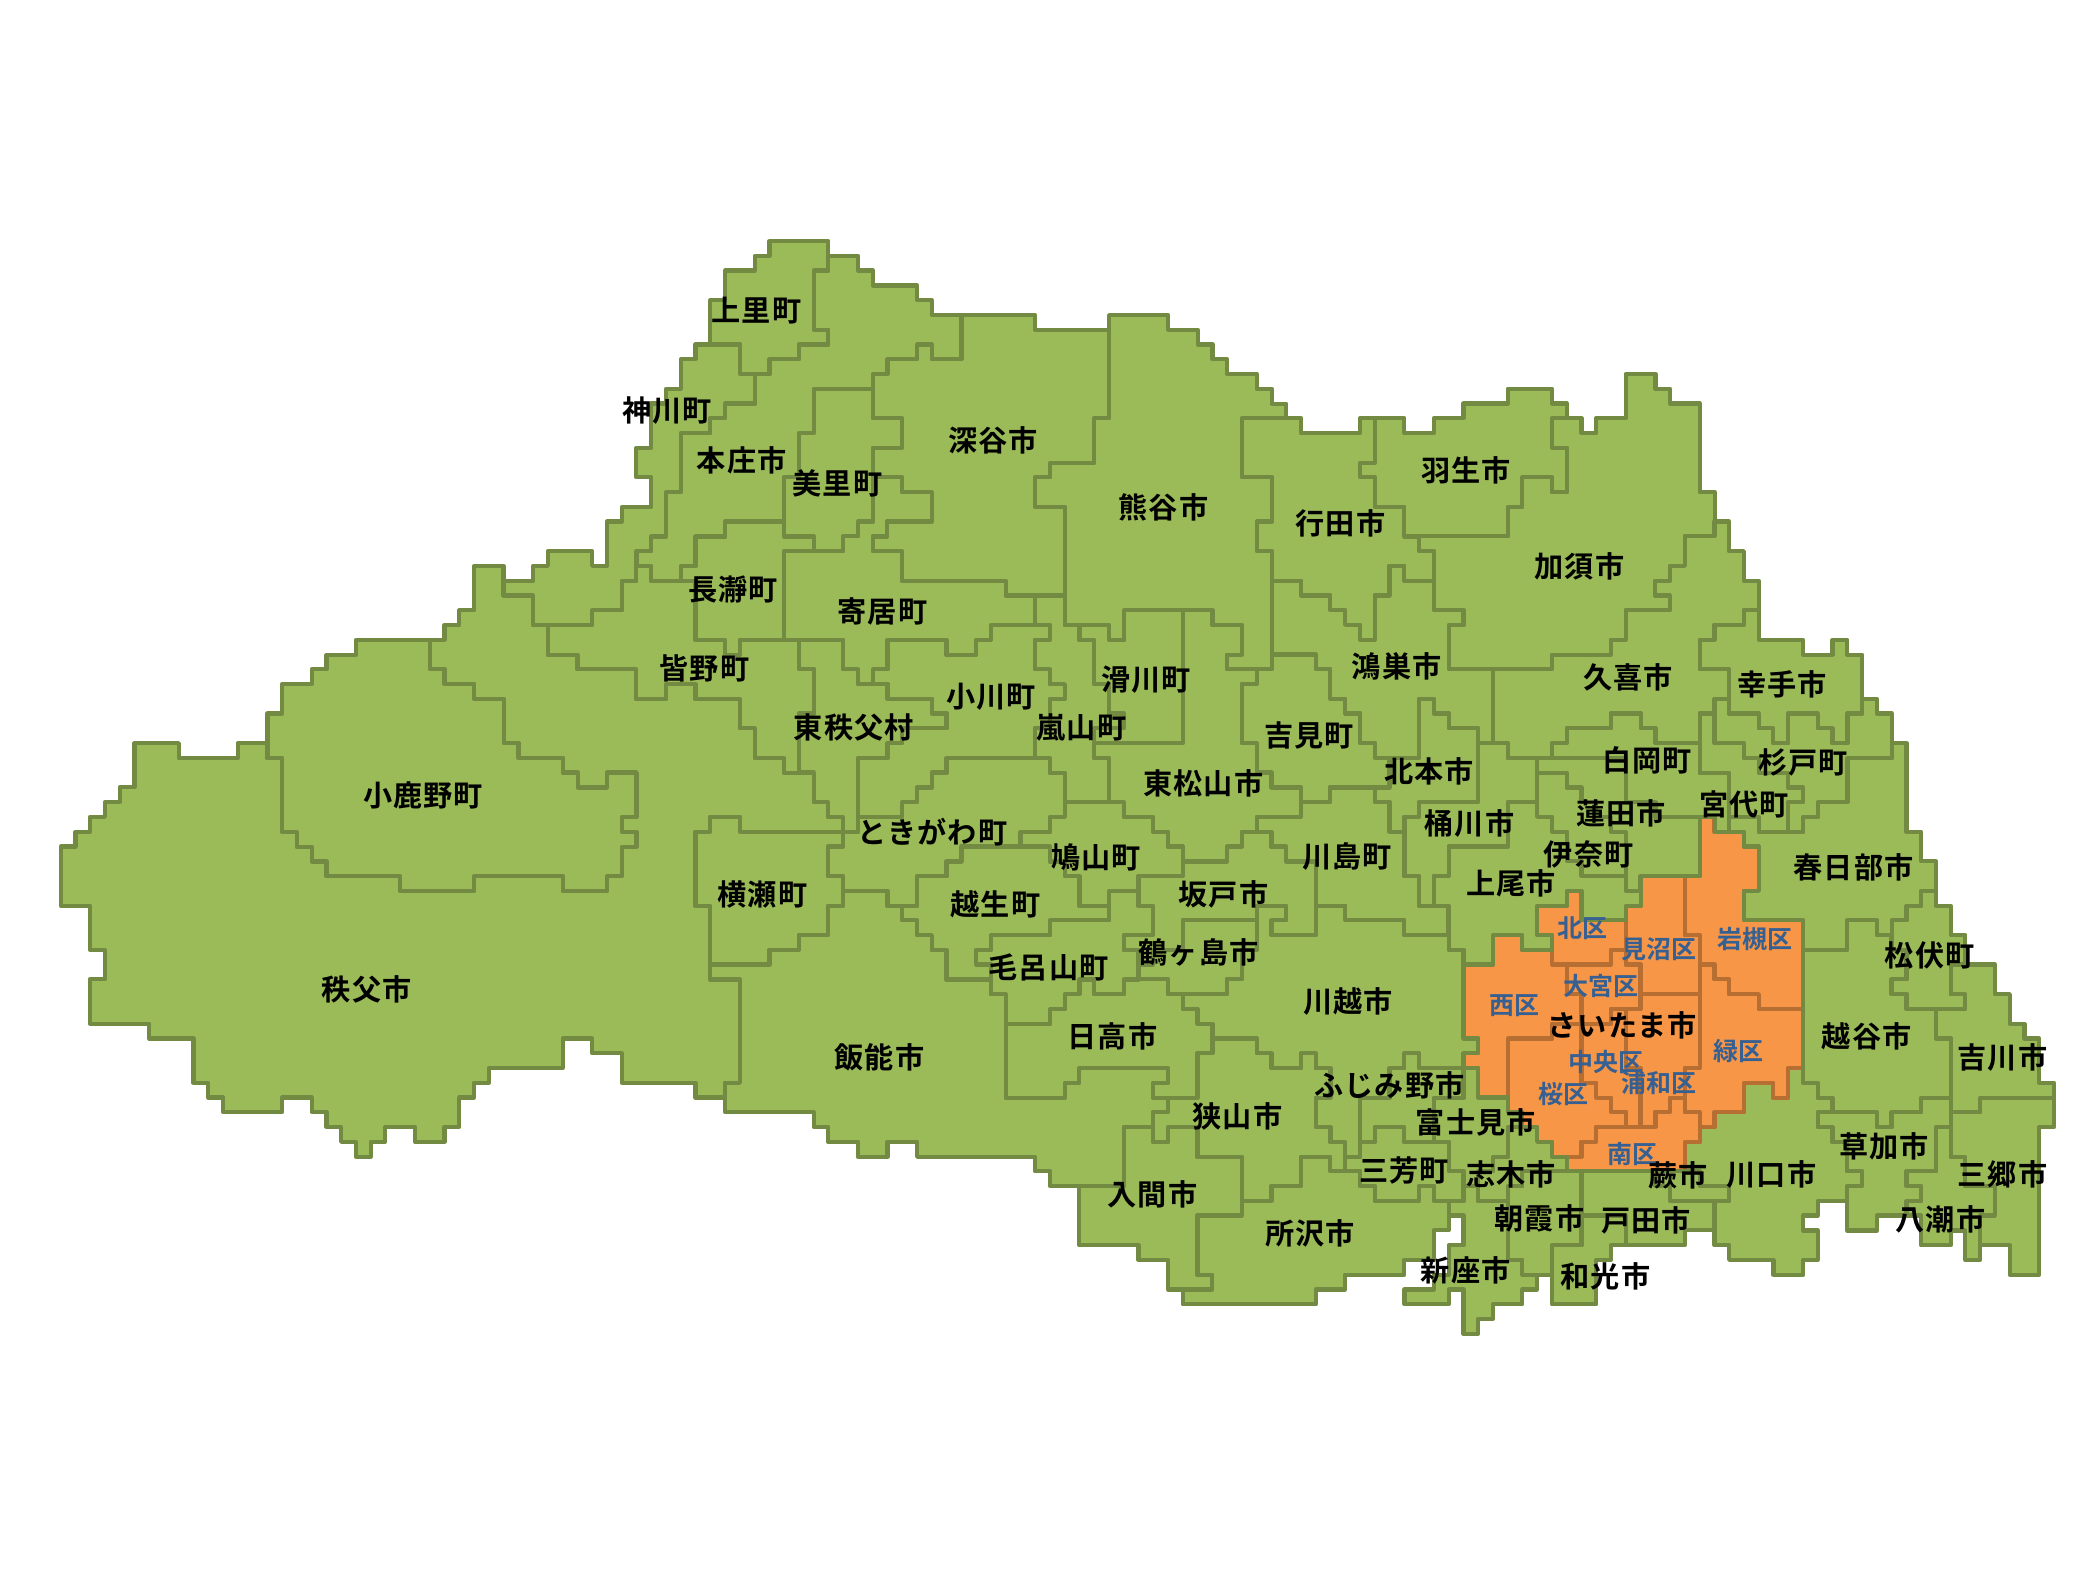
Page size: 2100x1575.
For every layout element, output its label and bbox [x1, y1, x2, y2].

text_box [60, 240, 2064, 1335]
